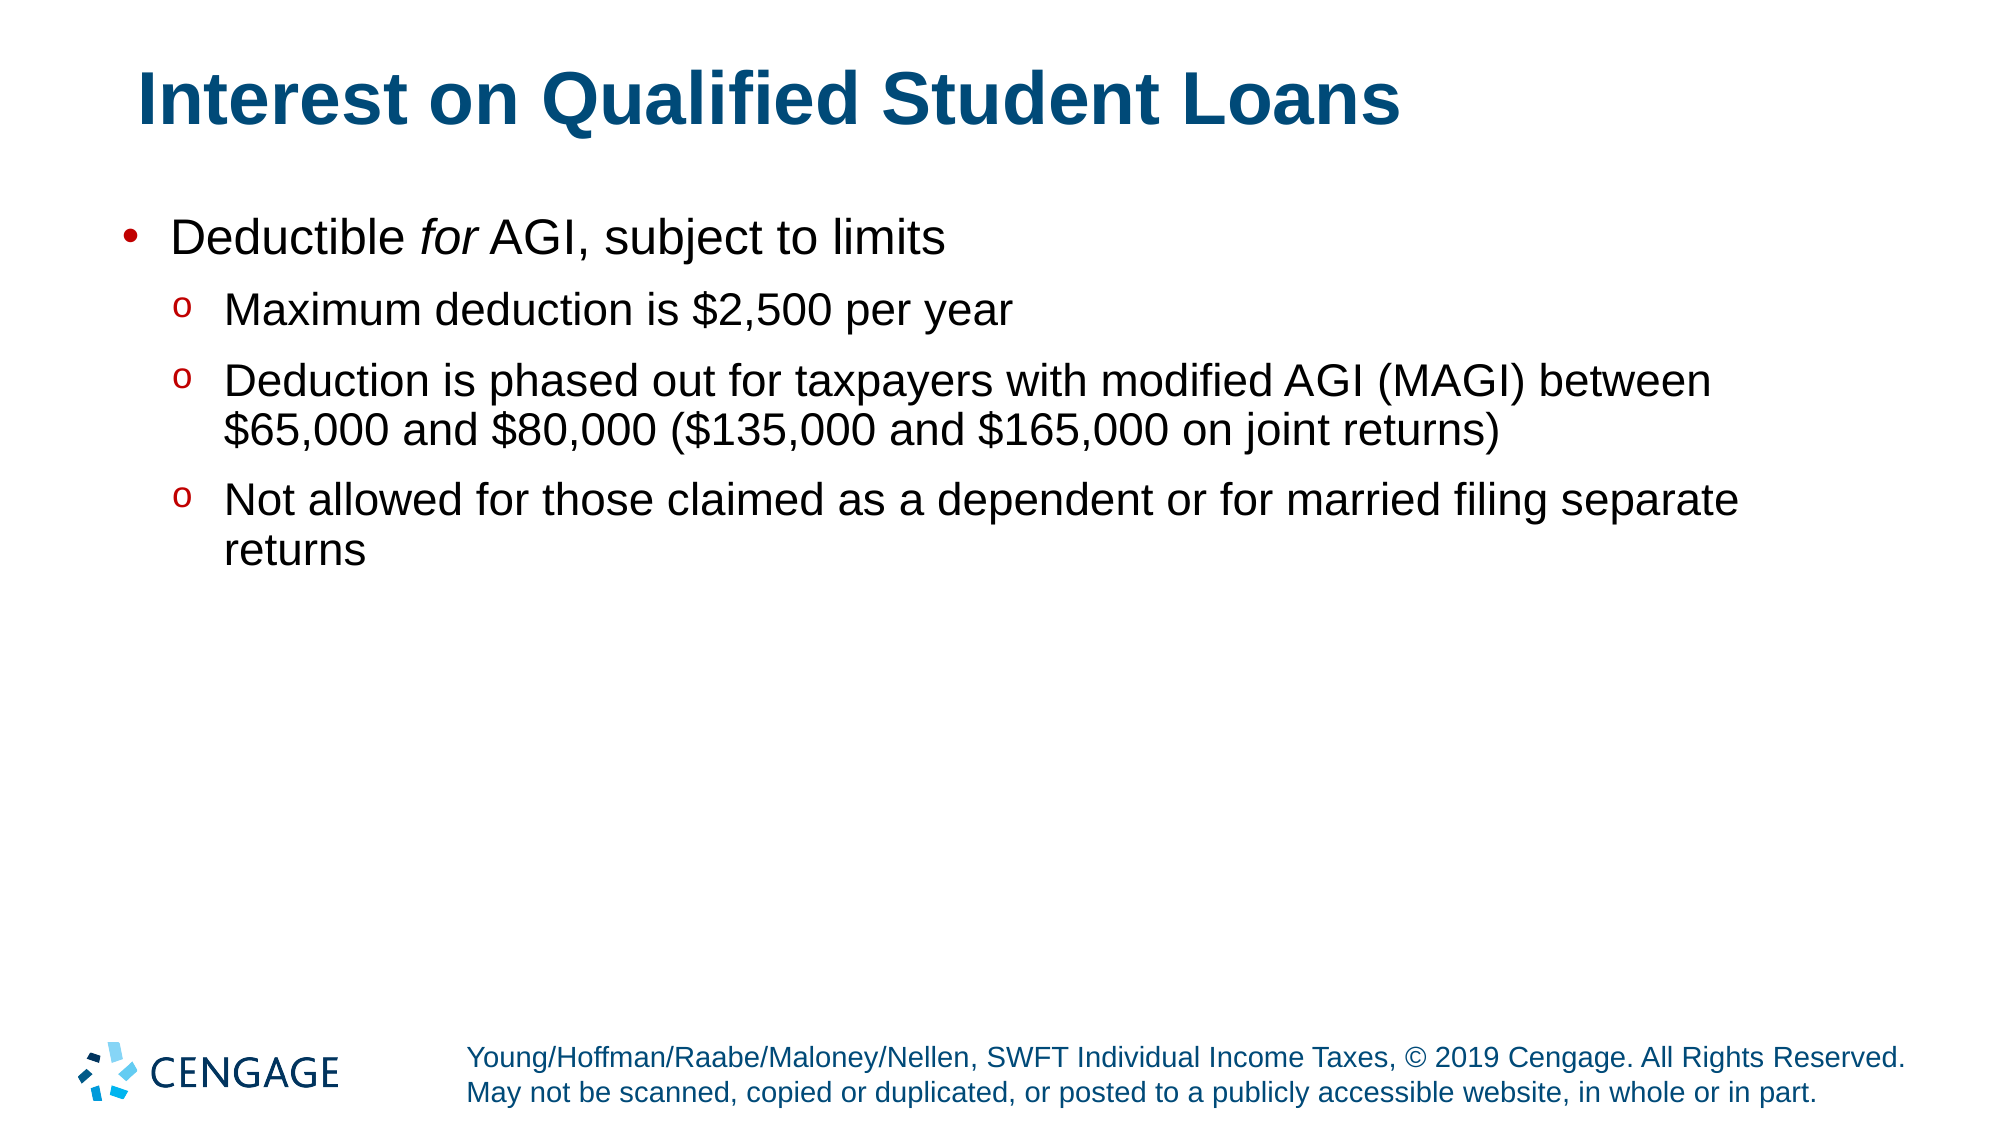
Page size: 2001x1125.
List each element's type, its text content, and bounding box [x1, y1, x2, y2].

picture [78, 1042, 338, 1101]
list Deductible for A G I, subject to limits Maximum deduction is $2,500 per year Deduction is phased out for taxpayers with modified A G I (M A G I) between $65,000 and $80,000 ($135,000 and $165,000 on joint returns) Not allowed for those claimed as a dependent or for married filing separate returns [121, 211, 1880, 584]
title Interest on Qualified Student Loans [137, 59, 1863, 171]
